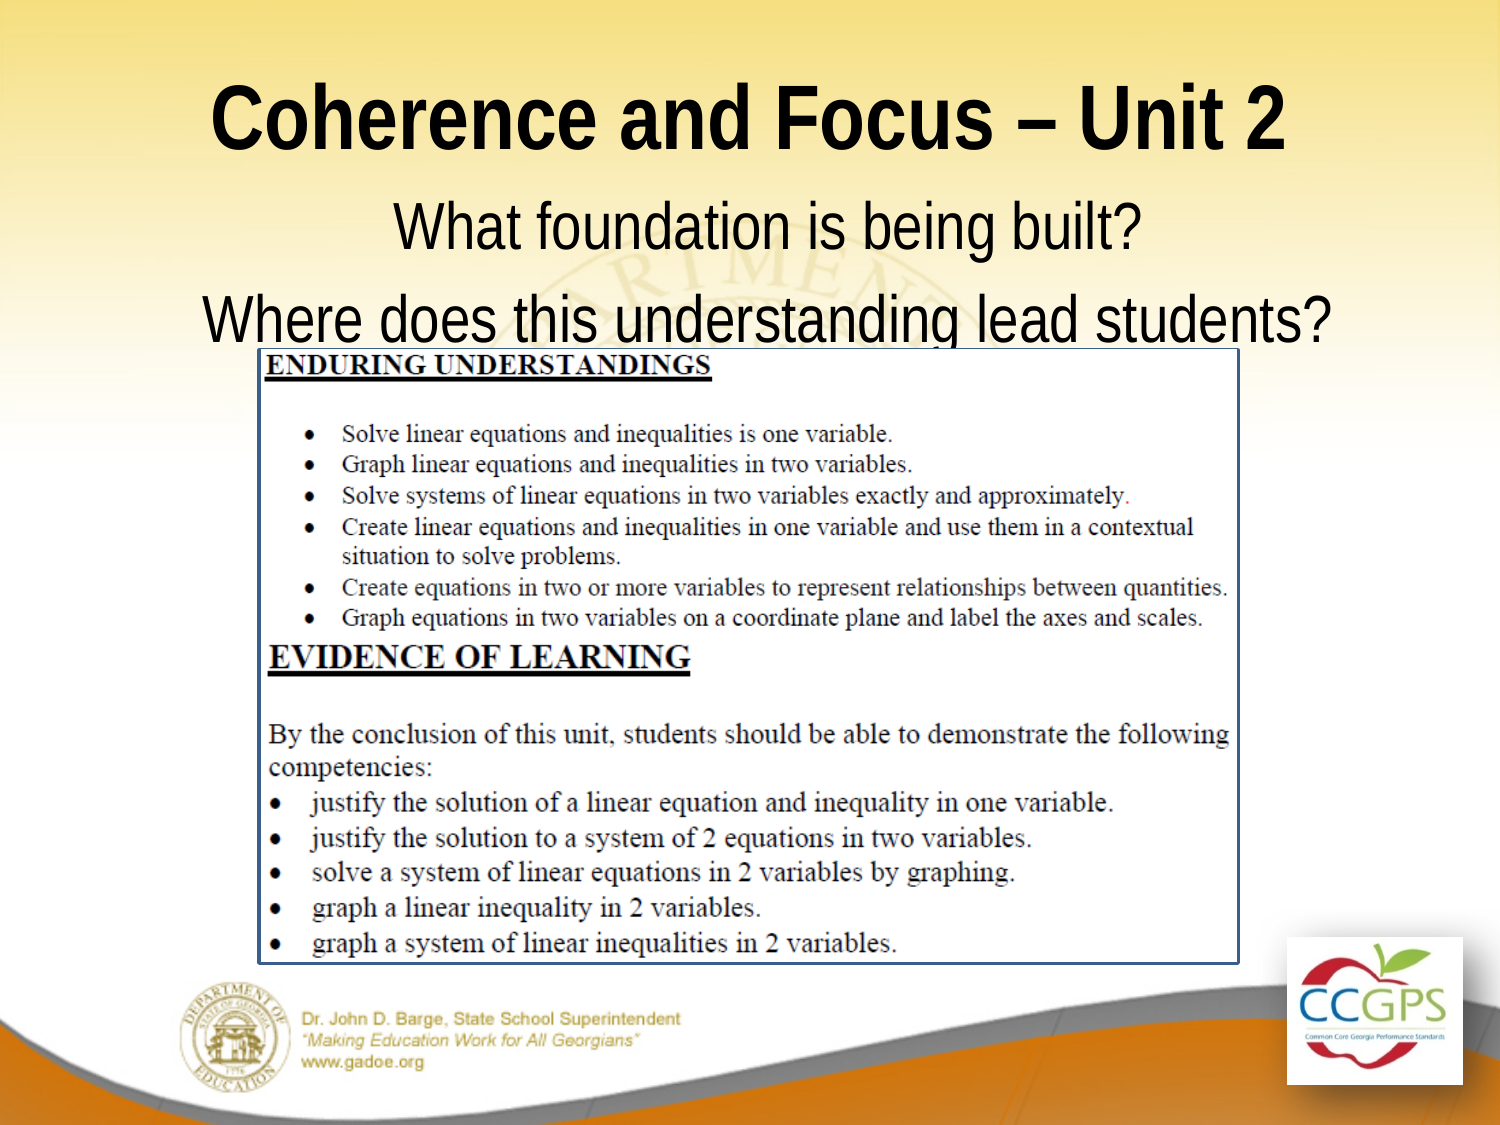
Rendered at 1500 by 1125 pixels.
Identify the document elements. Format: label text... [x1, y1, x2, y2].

subtitle What foundation is being built? Where does this understanding lead students? [99, 174, 1438, 938]
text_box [261, 349, 1237, 962]
title Coherence and Focus – Unit 2 [112, 49, 1388, 174]
picture [0, 0, 1500, 1125]
